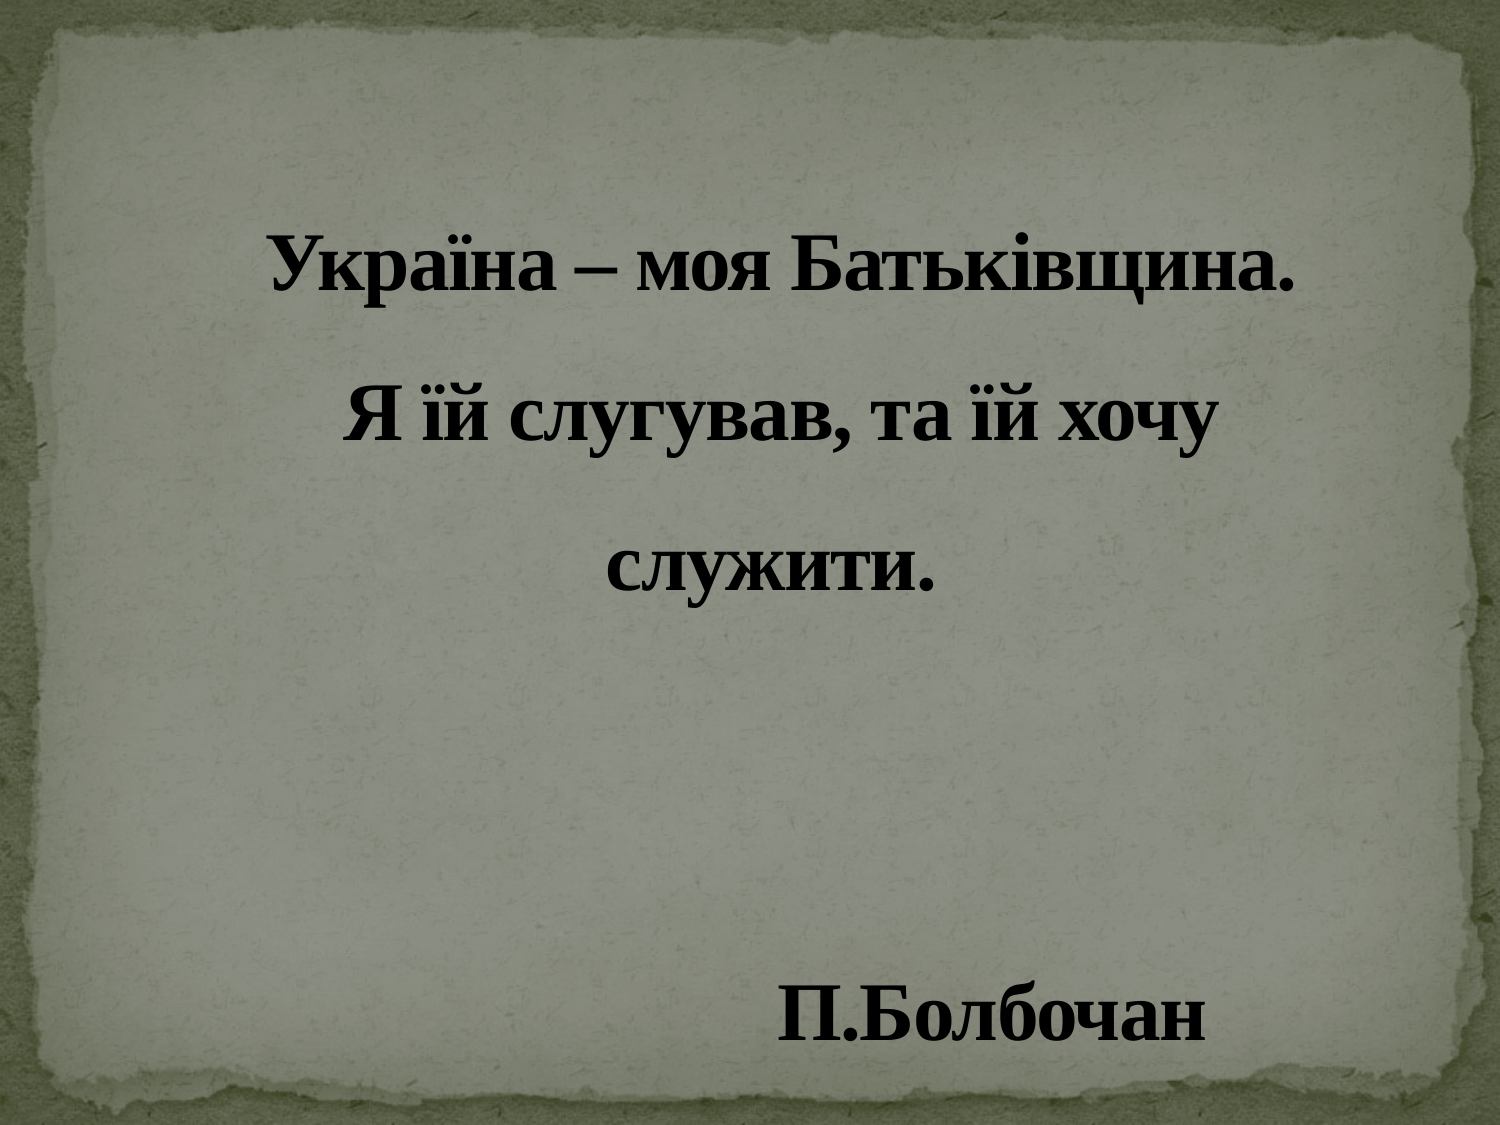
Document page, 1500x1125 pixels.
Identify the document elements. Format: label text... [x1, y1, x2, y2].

text_box Україна – моя Батьківщина. Я їй слугував, та їй хочу служити. П.Болбочан [162, 149, 1400, 1065]
